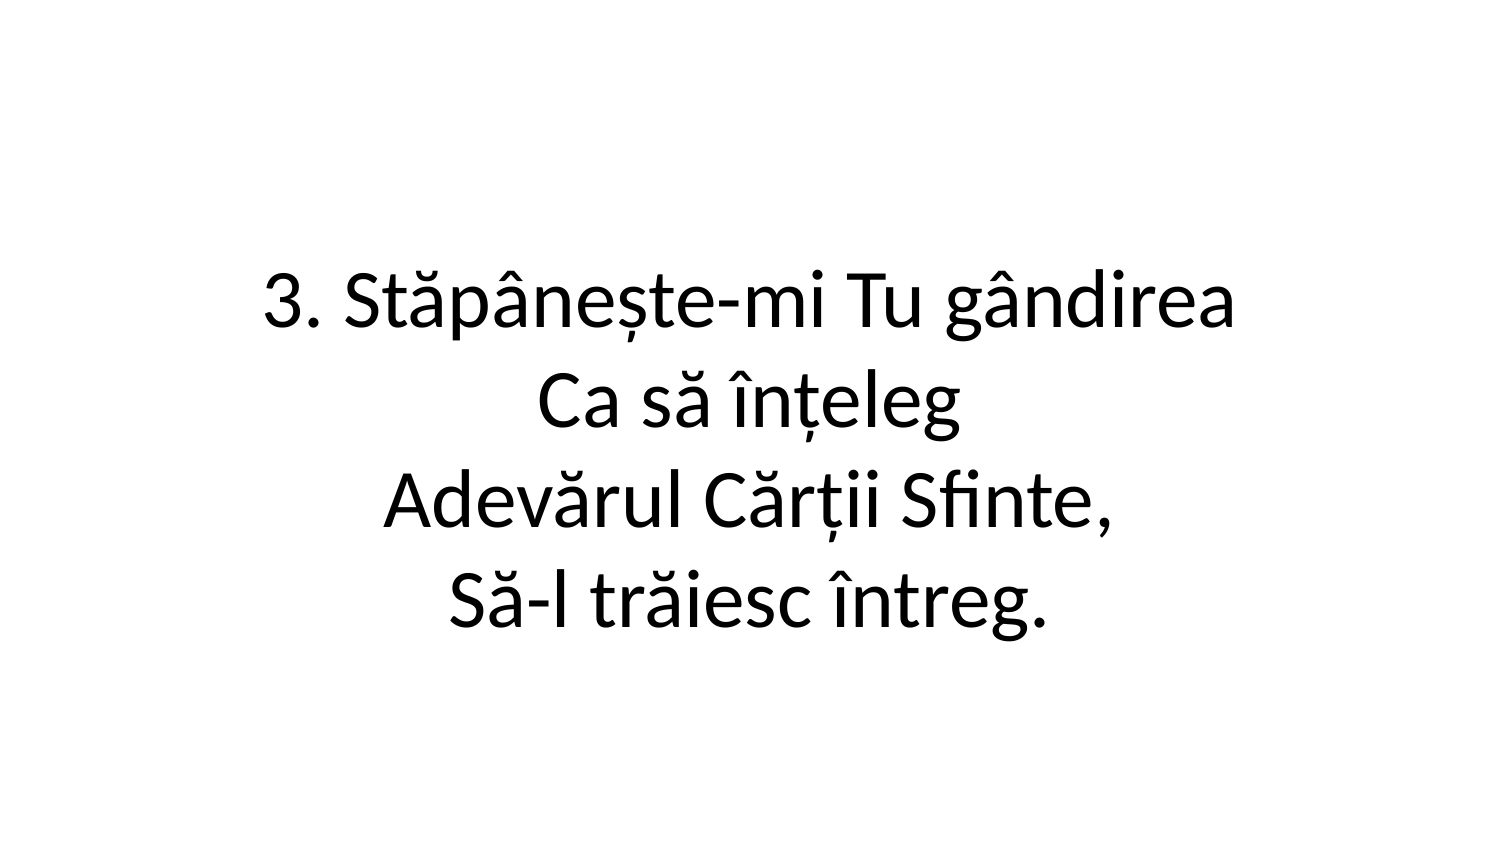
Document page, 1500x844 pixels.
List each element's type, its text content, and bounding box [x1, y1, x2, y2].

text_box 3. Stăpânește-mi Tu gândirea Ca să înțeleg Adevărul Cărții Sfinte, Să-l trăiesc întreg. [246, 192, 1254, 652]
